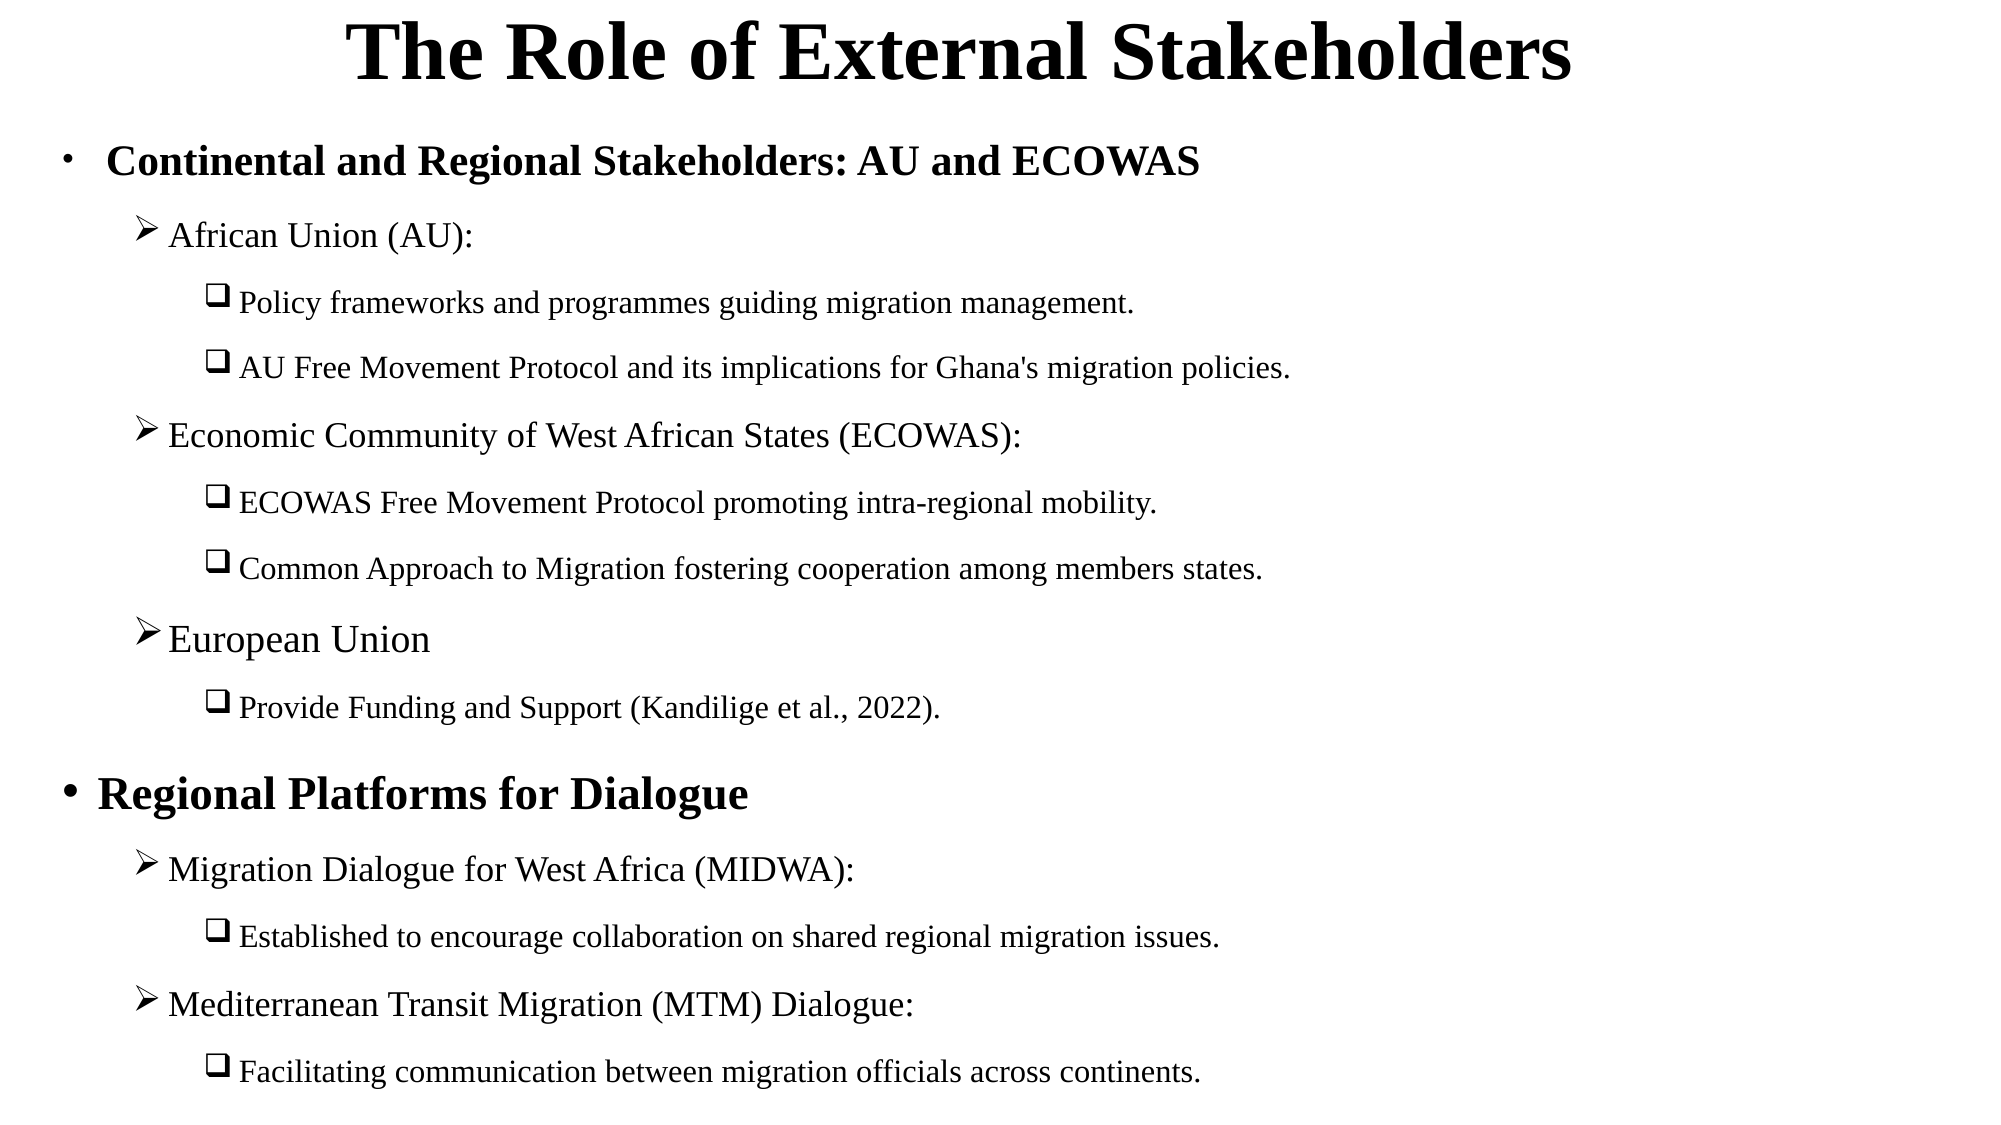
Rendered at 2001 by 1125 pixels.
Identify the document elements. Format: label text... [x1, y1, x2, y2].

title The Role of External Stakeholders [58, 0, 1863, 106]
list Continental and Regional Stakeholders: AU and ECOWAS African Union (AU): Policy frameworks and programmes guiding migration management. AU Free Movement Protocol and its implications for Ghana's migration policies. Economic Community of West African States (ECOWAS): ECOWAS Free Movement Protocol promoting intra-regional mobility. Common Approach to Migration fostering cooperation among members states. European Union Provide Funding and Support (Kandilige et al., 2022). Regional Platforms for Dialogue Migration Dialogue for West Africa (MIDWA): Established to encourage collaboration on shared regional migration issues. Mediterranean Transit Migration (MTM) Dialogue: Facilitating communication between migration officials across continents. [47, 120, 1978, 1107]
